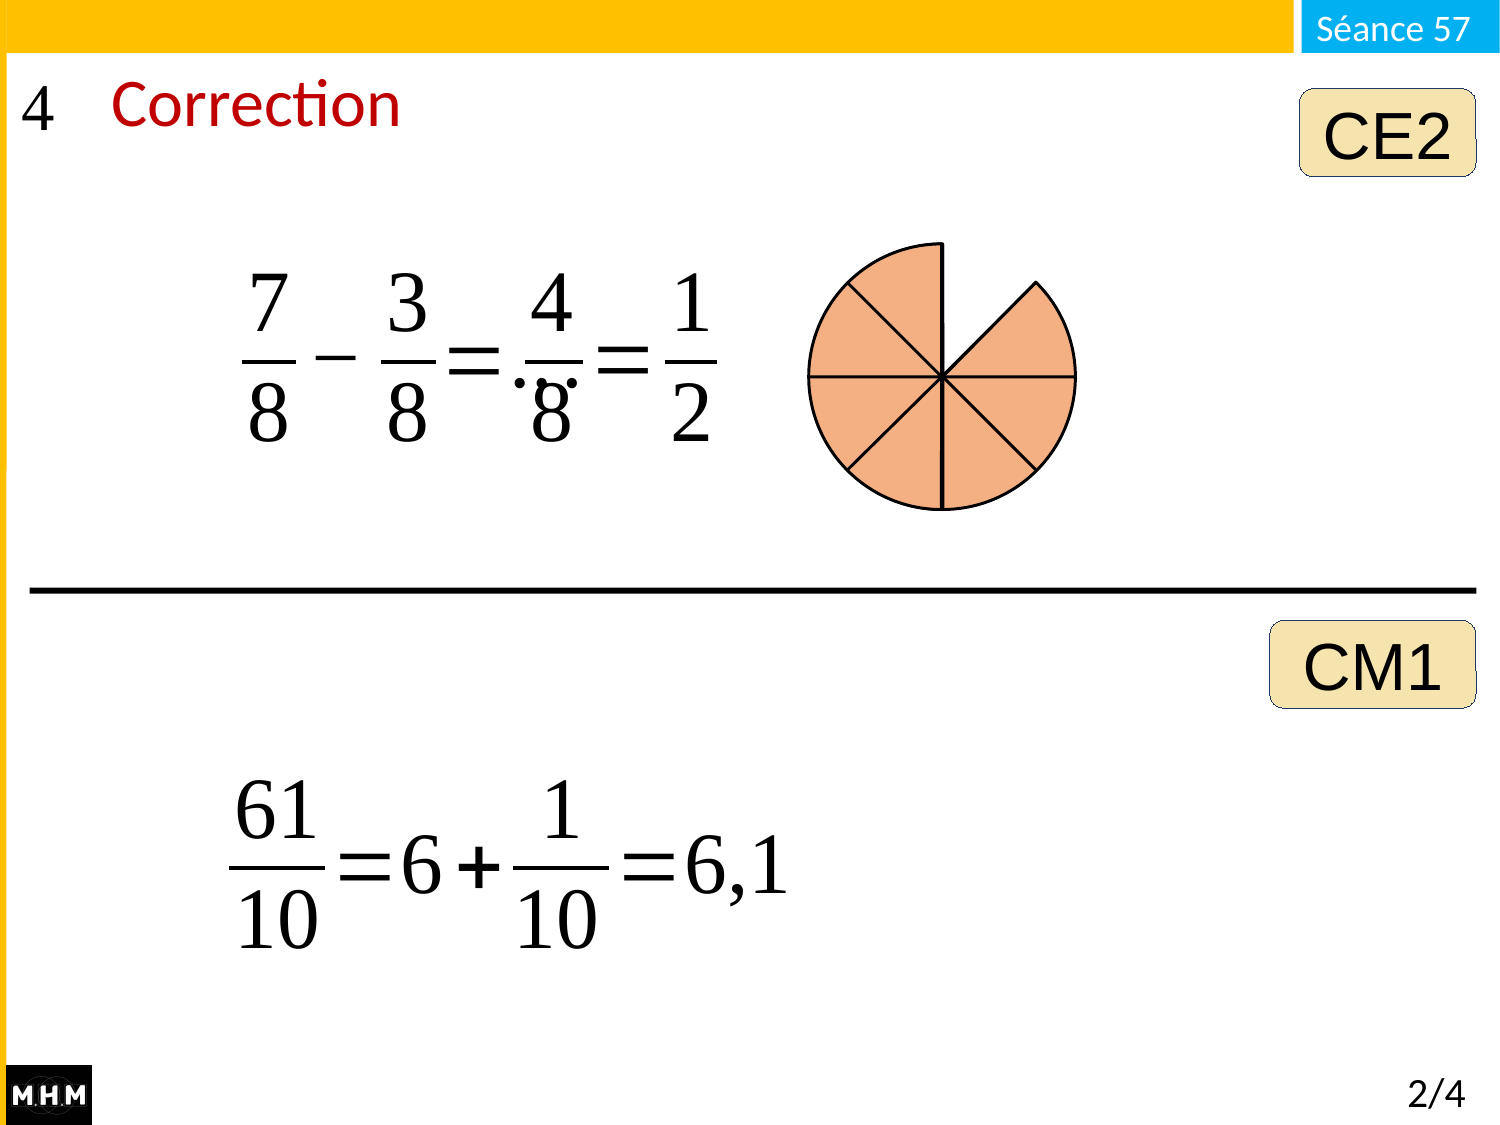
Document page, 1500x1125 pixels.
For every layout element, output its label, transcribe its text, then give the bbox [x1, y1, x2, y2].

list 2/4 [1373, 1064, 1500, 1125]
text_box [808, 243, 941, 376]
text_box CE2 [1299, 88, 1477, 177]
text_box CM1 [1269, 620, 1477, 709]
picture [6, 1065, 92, 1125]
text_box [943, 377, 1076, 510]
text_box [808, 377, 941, 510]
text_box [944, 282, 1076, 376]
title Correction [96, 60, 1390, 149]
